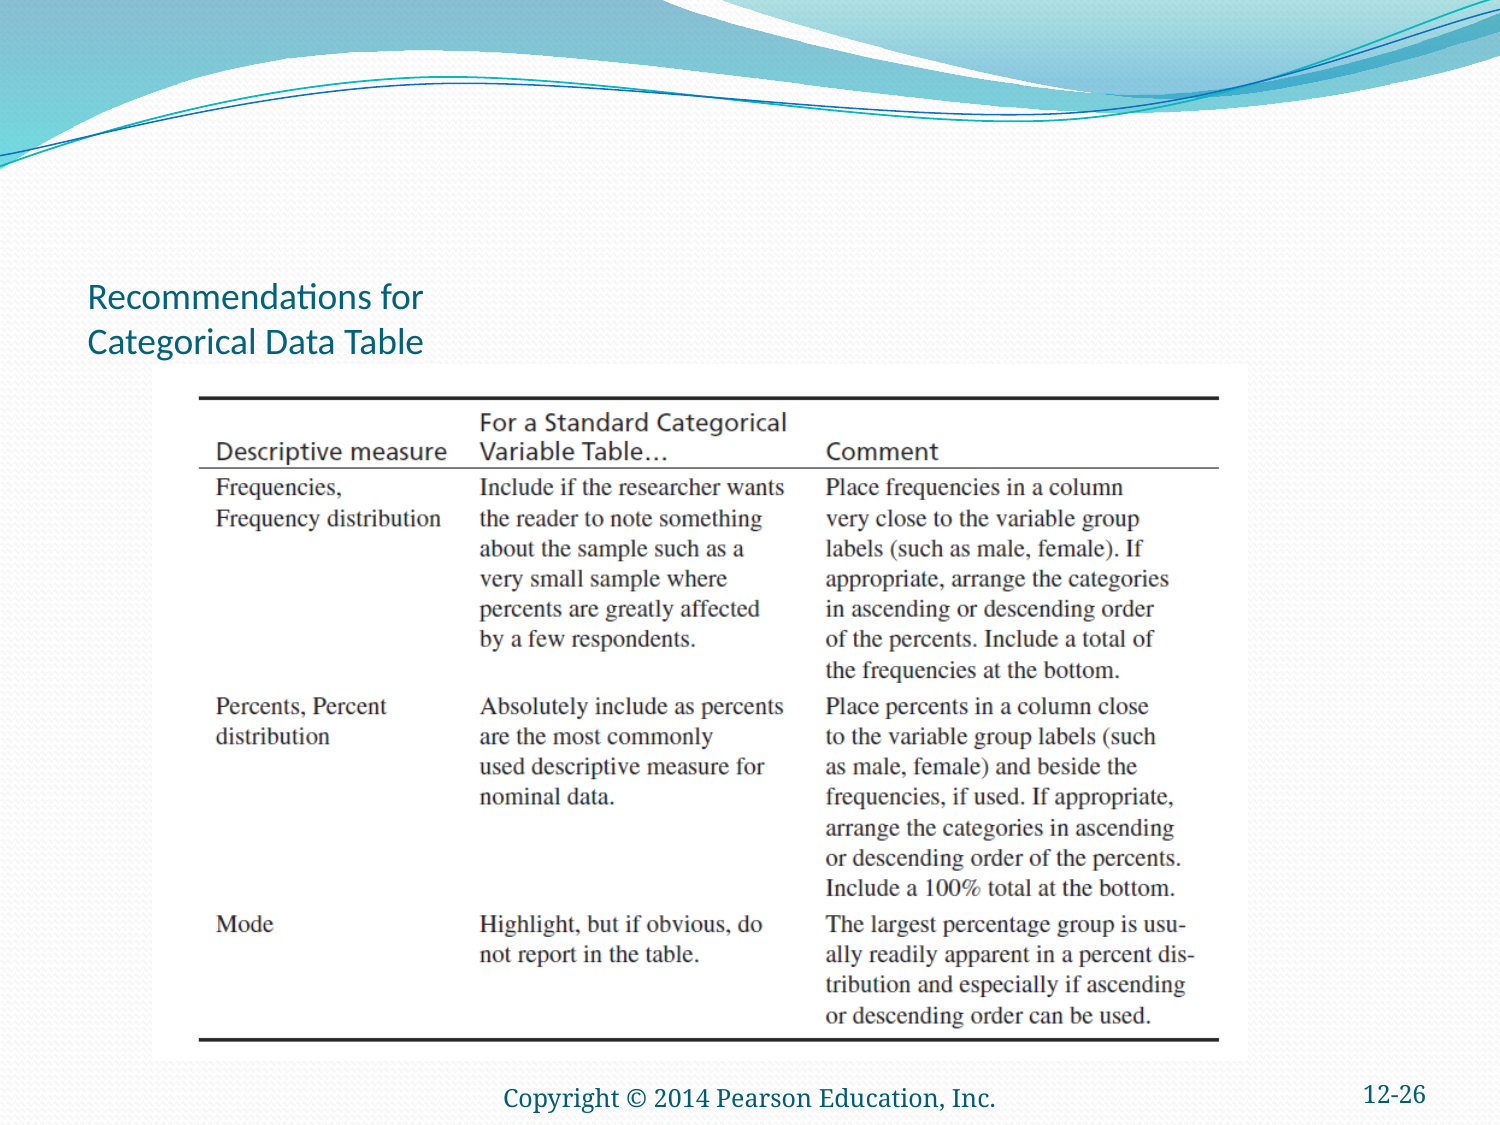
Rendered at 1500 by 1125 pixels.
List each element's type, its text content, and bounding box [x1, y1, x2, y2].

title Recommendations for Categorical Data Table [87, 173, 1438, 362]
picture [152, 364, 1248, 1061]
